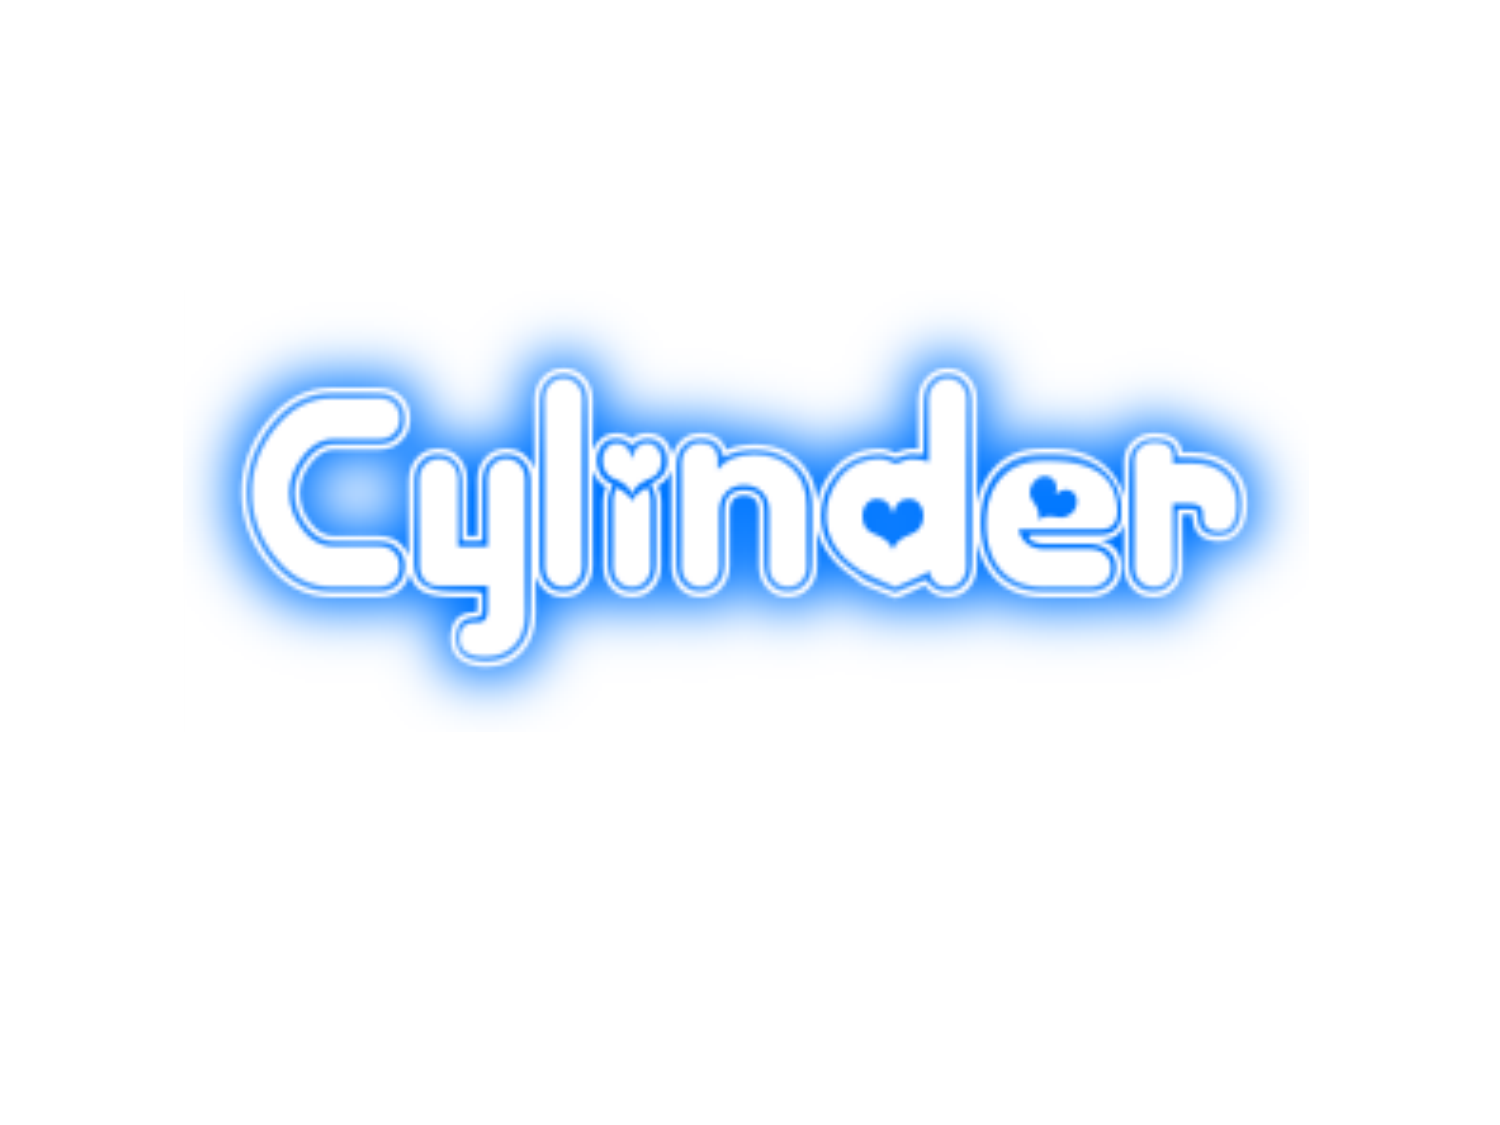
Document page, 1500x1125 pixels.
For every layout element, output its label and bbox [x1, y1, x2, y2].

picture [182, 290, 1309, 733]
